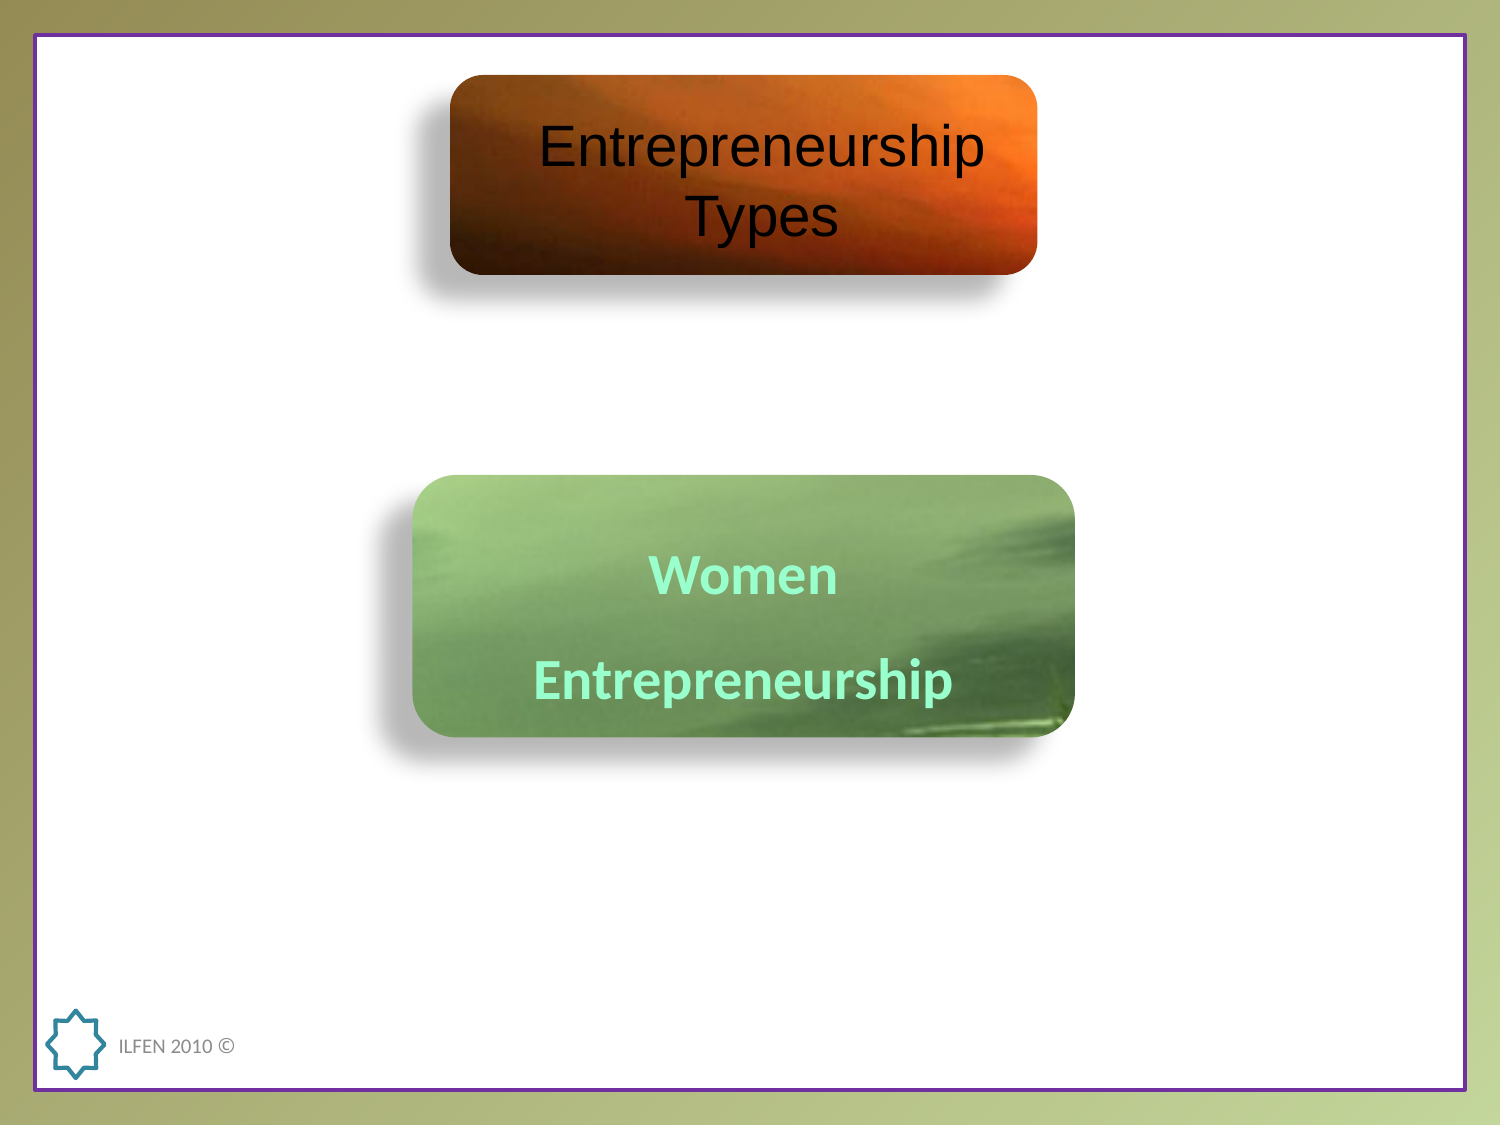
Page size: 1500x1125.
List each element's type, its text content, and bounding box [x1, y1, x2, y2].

text_box [447, 72, 1039, 278]
text_box Entrepreneurship Types [462, 100, 1063, 256]
text_box Women Entrepreneurship [410, 472, 1078, 740]
